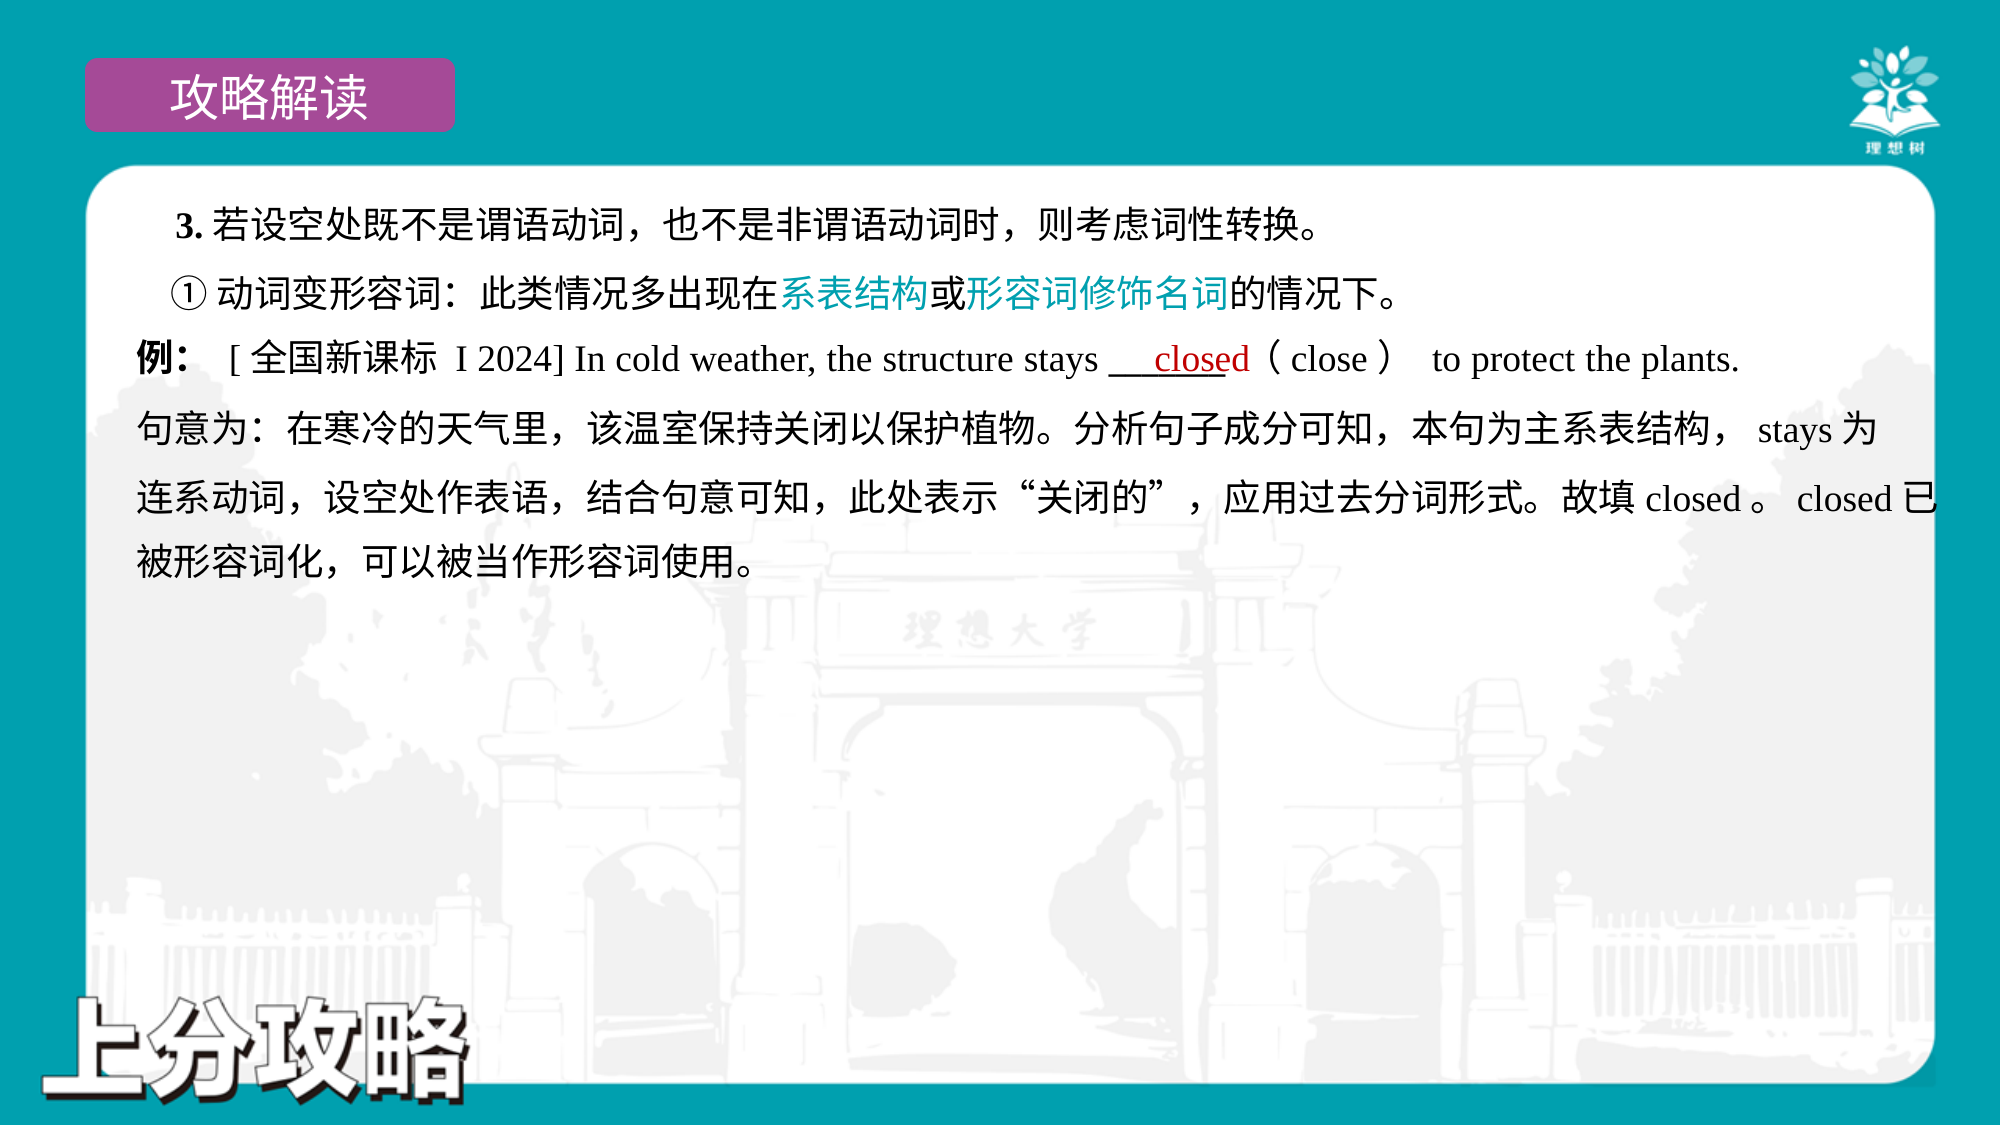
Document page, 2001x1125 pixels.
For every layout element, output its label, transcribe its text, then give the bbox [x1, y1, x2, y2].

picture [0, 0, 2000, 1125]
text_box 3.若设空处既不是谓语动词，也不是非谓语动词时，则考虑词性转换。 ①动词变形容词：此类情况多出现在系表结构或形容词修饰名词的情况下。 例： [全国新课标 I 2024] In cold weather, the structure stays _______ （close） to protect the plants. [136, 177, 1865, 373]
text_box closed [1140, 314, 1264, 373]
text_box 句意为：在寒冷的天气里，该温室保持关闭以保护植物。分析句子成分可知，本句为主系表结构，stays为 连系动词，设空处作表语，结合句意可知，此处表示“关闭的”，应用过去分词形式。故填closed。closed已 被形容词化，可以被当作形容词使用。 [136, 381, 1865, 577]
